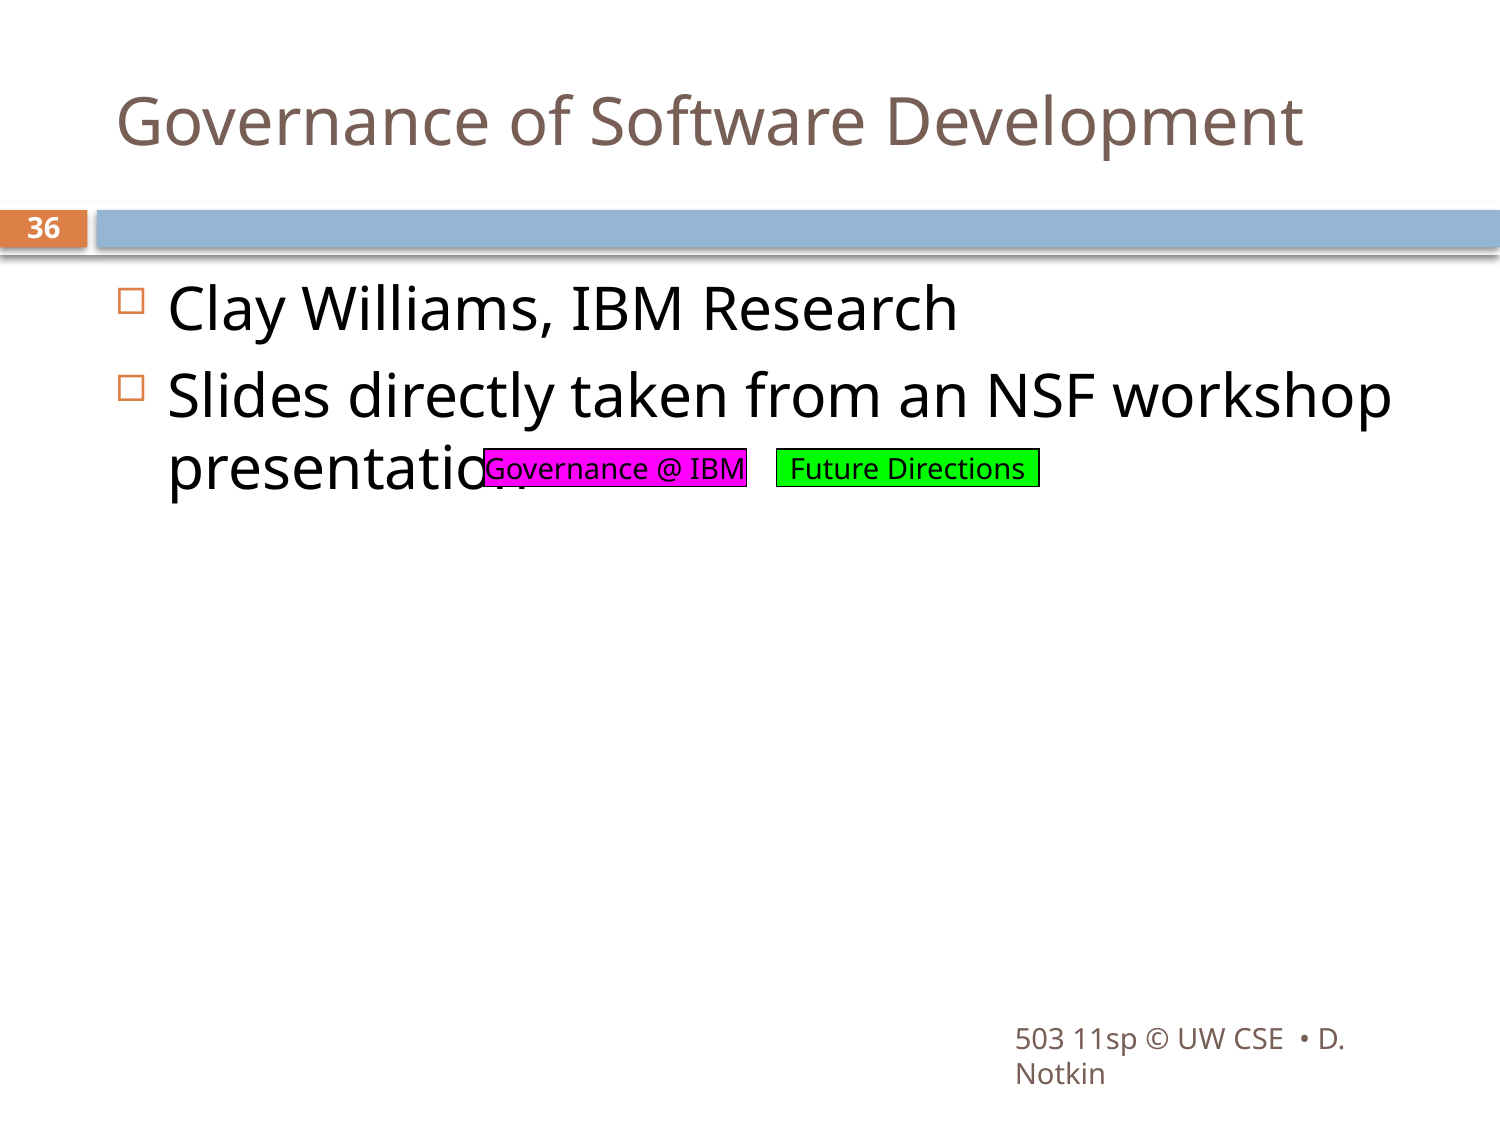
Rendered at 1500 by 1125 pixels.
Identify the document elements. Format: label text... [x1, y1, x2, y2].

text_box Future Directions [776, 448, 1039, 487]
title Governance of Software Development [100, 37, 1438, 200]
slide_number 503 11sp © UW CSE • D. Notkin [999, 1025, 1438, 1085]
slide_number 36 [0, 208, 88, 249]
text_box Governance @ IBM [483, 448, 747, 487]
list Clay Williams, IBM Research Slides directly taken from an NSF workshop presentation [100, 262, 1438, 1000]
